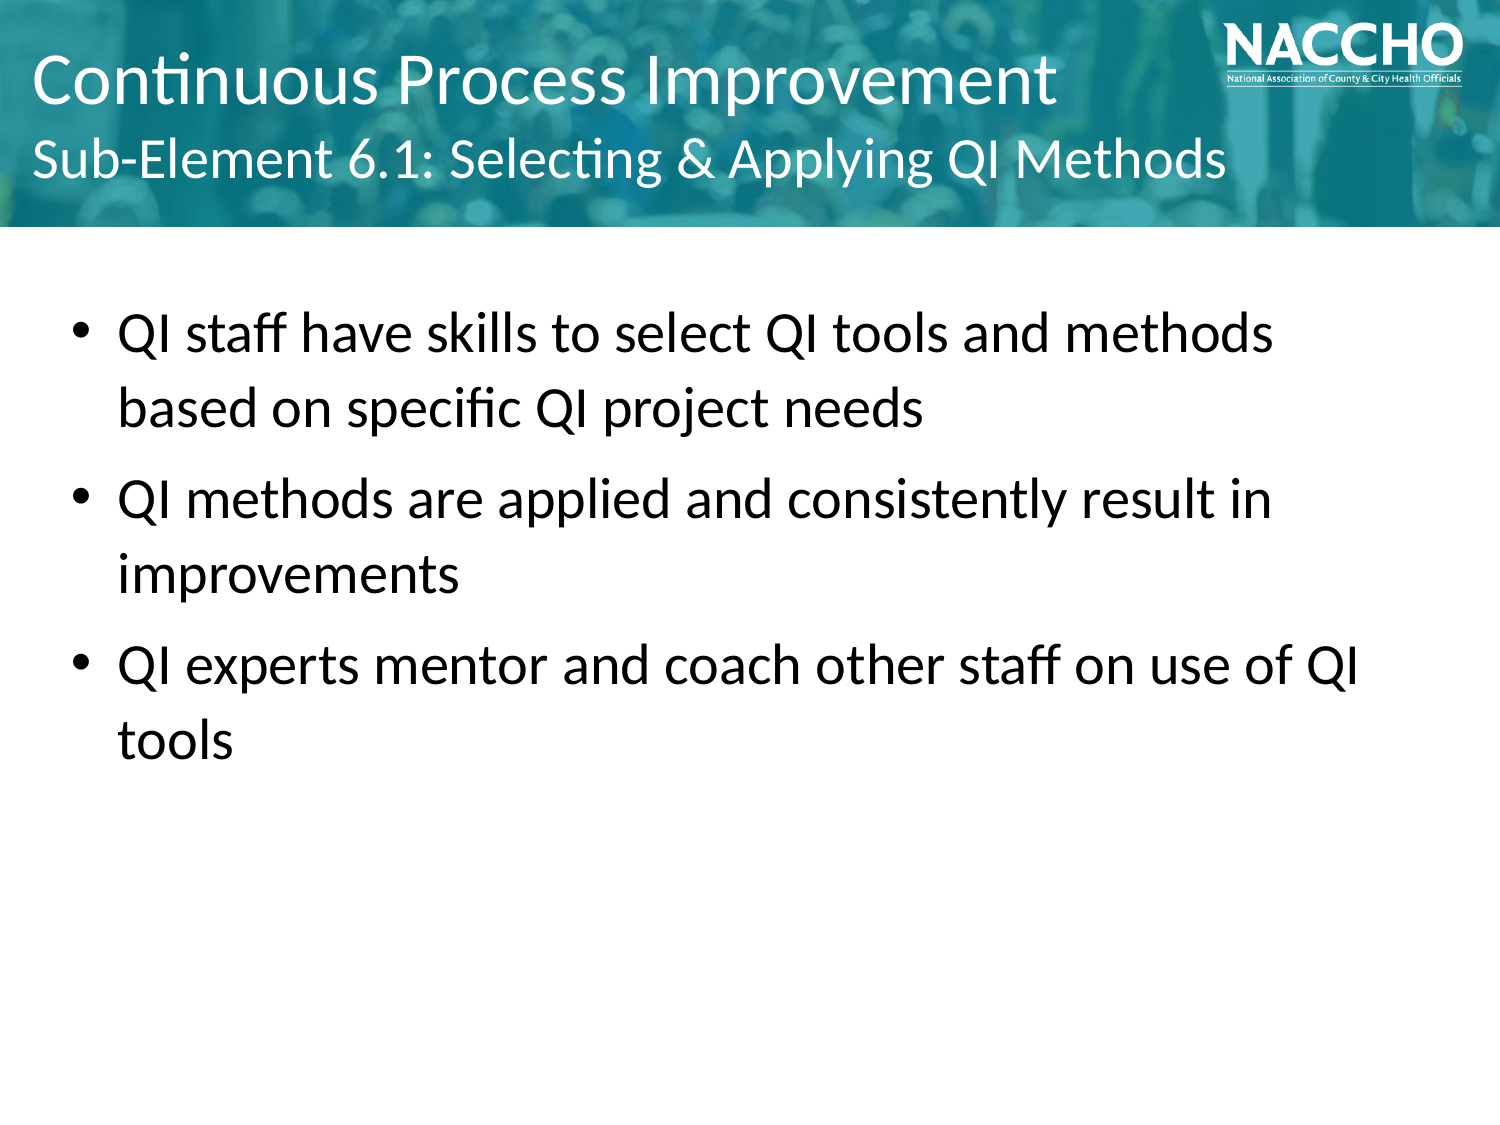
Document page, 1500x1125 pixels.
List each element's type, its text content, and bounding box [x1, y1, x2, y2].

text_box QI staff have skills to select QI tools and methods based on specific QI project needs QI methods are applied and consistently result in improvements QI experts mentor and coach other staff on use of QI tools [56, 281, 1400, 1125]
picture [0, 0, 1500, 227]
